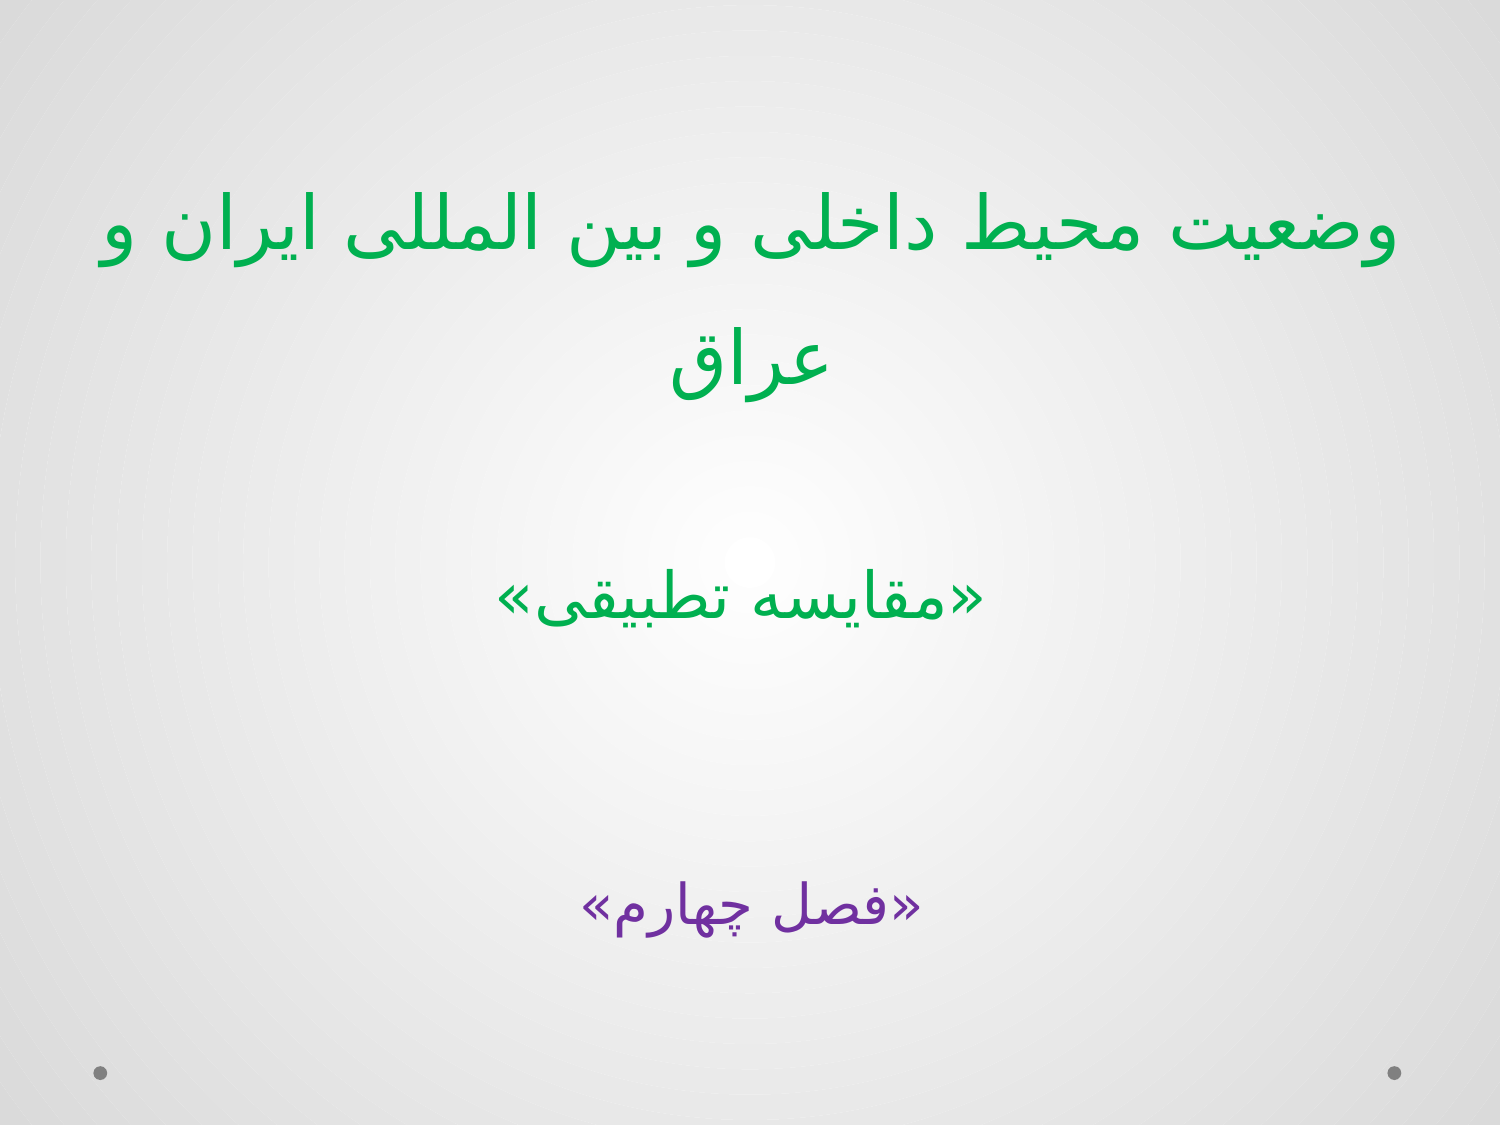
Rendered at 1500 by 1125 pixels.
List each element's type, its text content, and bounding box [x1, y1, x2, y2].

title وضعیت محیط داخلی و بین المللی ایران و عراق «مقایسه تطبیقی» «فصل چهارم» [76, 54, 1427, 1034]
